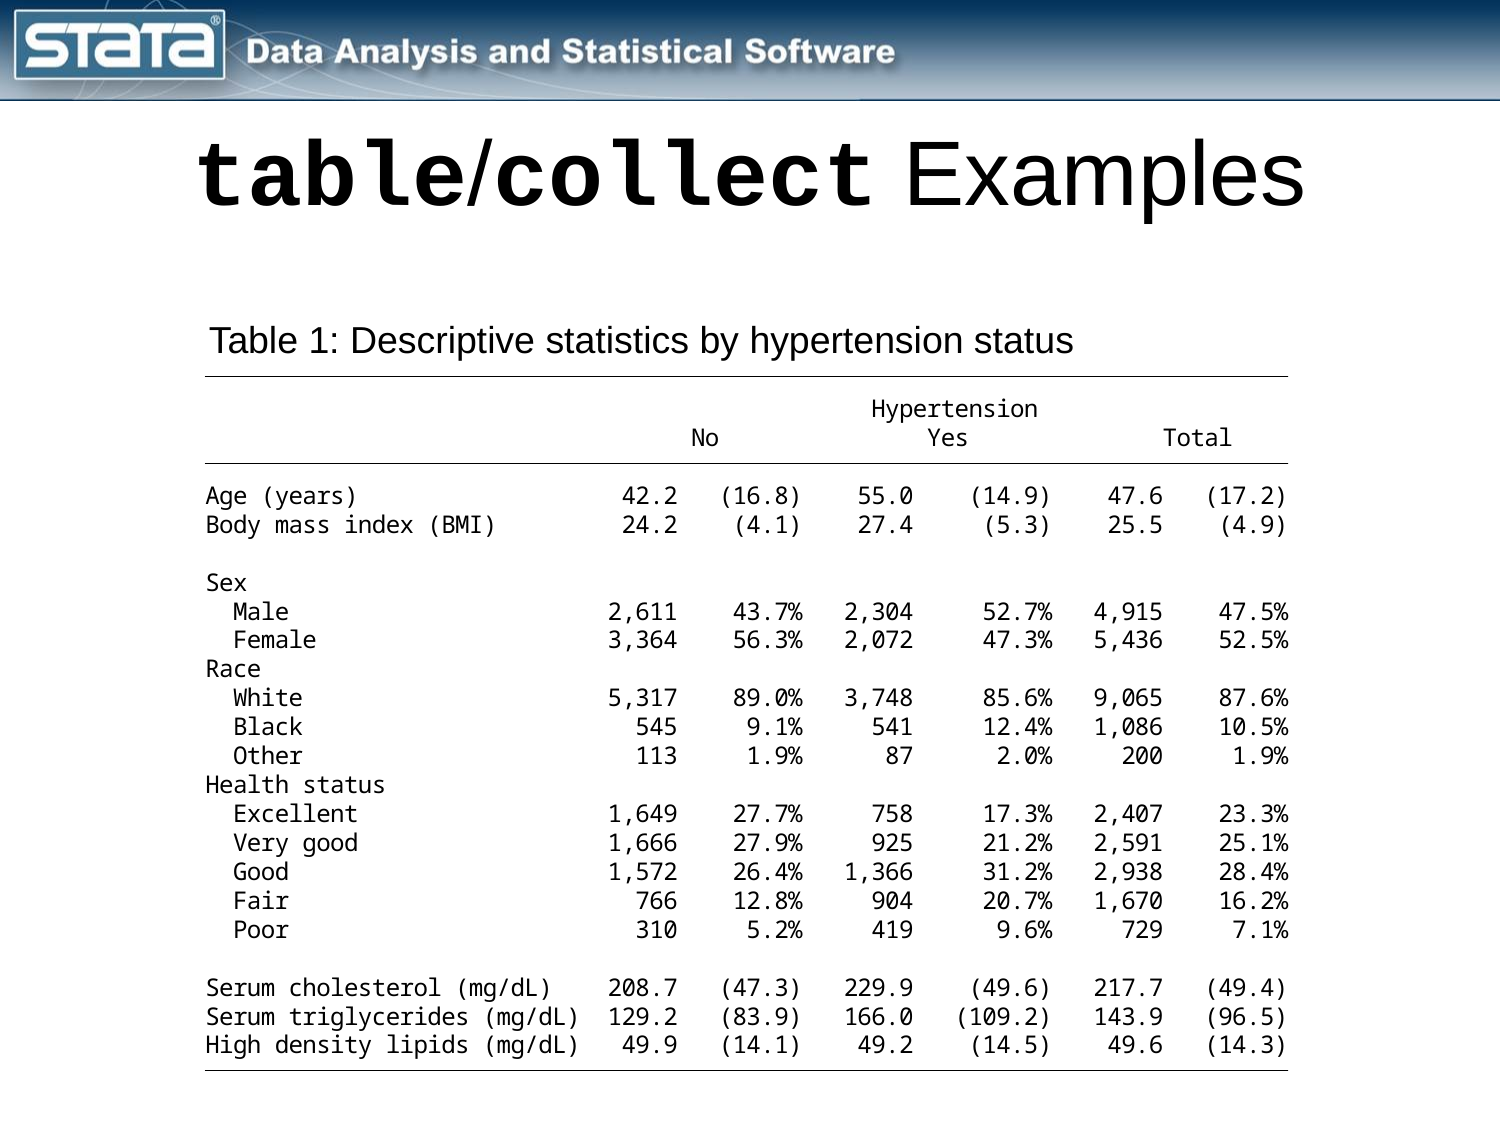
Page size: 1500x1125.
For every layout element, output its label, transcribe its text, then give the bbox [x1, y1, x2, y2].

text_box Table 1: Descriptive statistics by hypertension status [193, 308, 1090, 361]
title table/collect Examples [0, 108, 1500, 238]
picture [0, 0, 1500, 102]
picture [193, 362, 1307, 1087]
